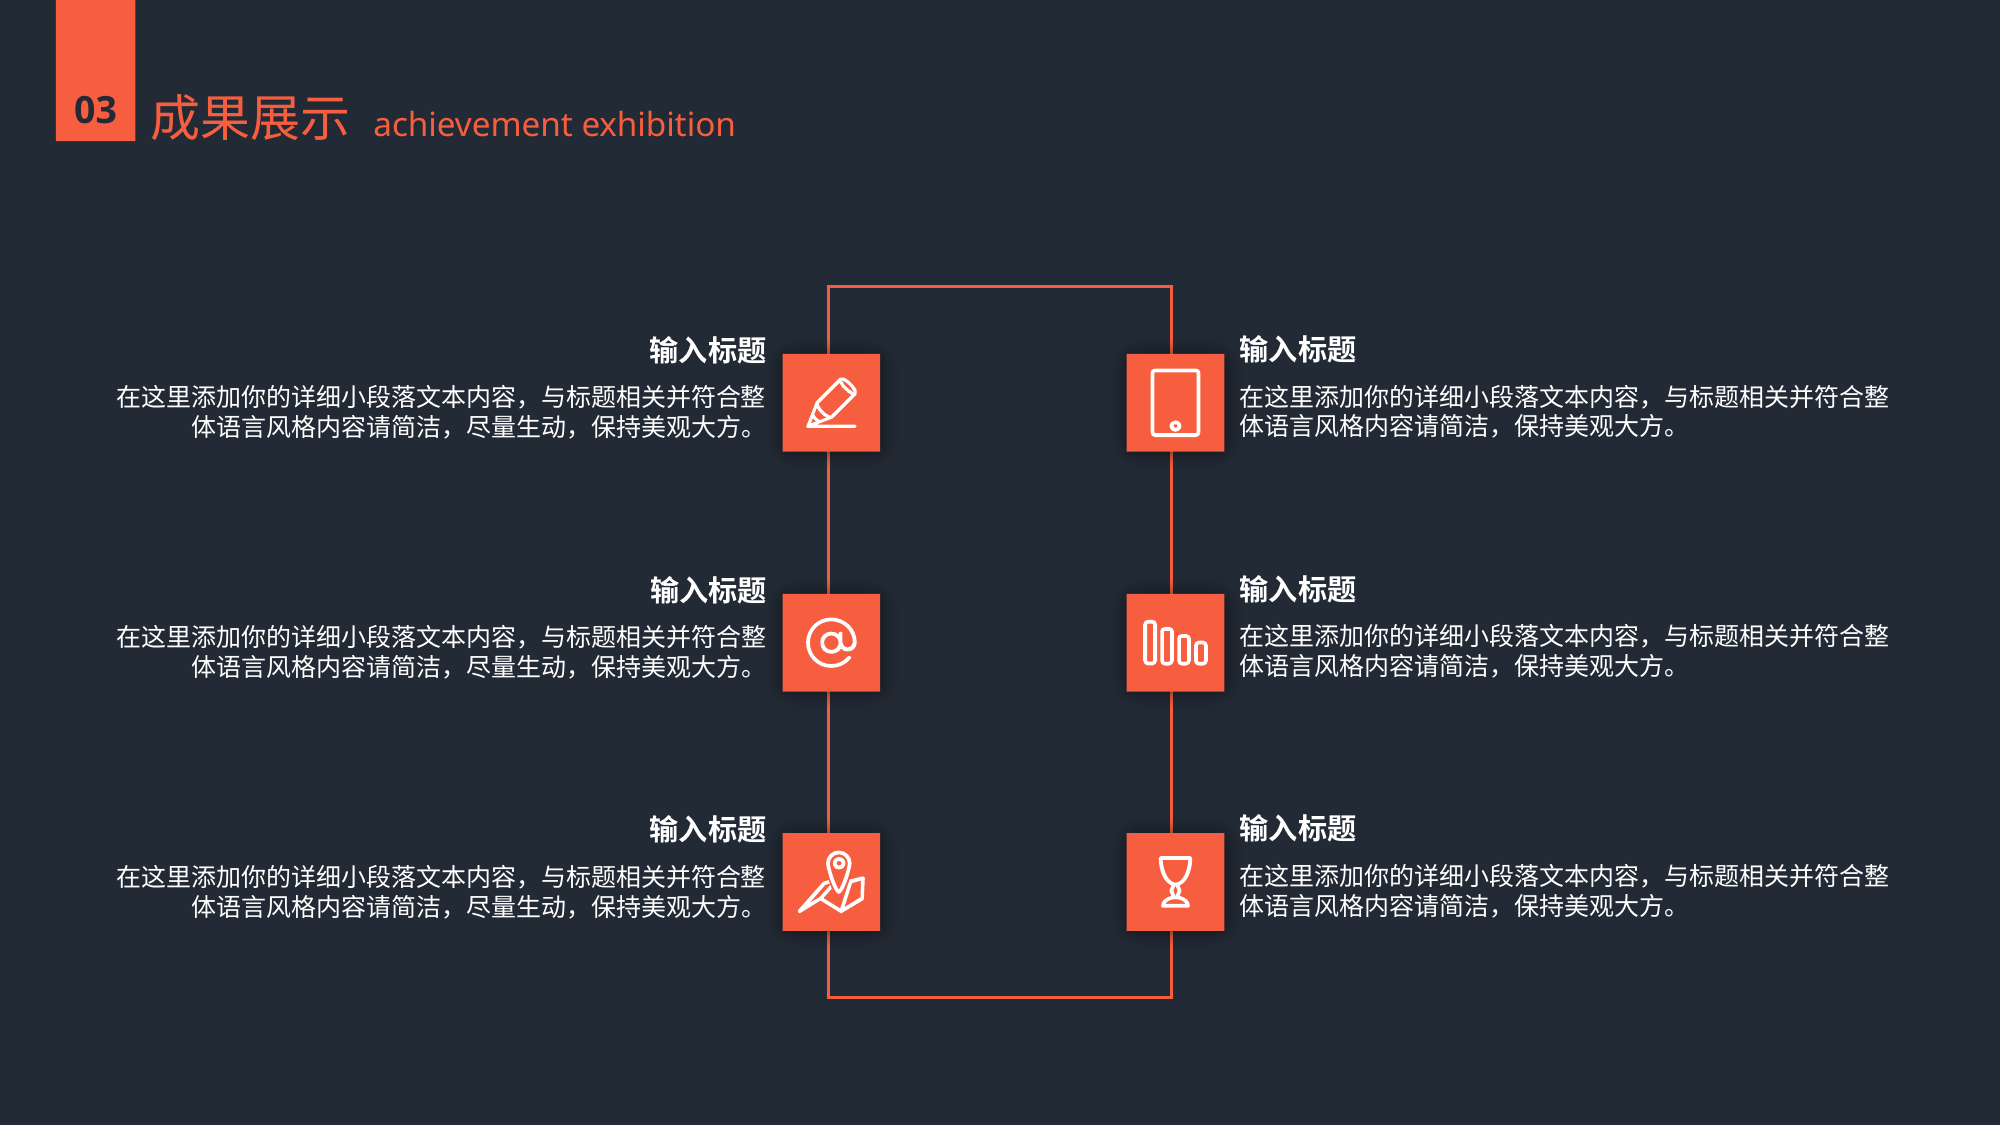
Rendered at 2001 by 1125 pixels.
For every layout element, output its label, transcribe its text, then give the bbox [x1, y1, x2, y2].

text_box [1224, 324, 1911, 450]
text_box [1126, 833, 1225, 931]
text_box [782, 833, 881, 931]
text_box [782, 593, 881, 692]
text_box [55, 0, 136, 78]
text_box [95, 324, 782, 451]
text_box 03 [47, 78, 145, 139]
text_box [782, 353, 881, 452]
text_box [96, 564, 782, 691]
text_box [1126, 353, 1225, 452]
text_box [0, 81, 136, 165]
text_box 成果展示 achievement exhibition [136, 78, 758, 154]
text_box [827, 285, 1173, 998]
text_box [95, 804, 782, 930]
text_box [1224, 563, 1911, 690]
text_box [1224, 803, 1911, 929]
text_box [1126, 593, 1225, 692]
